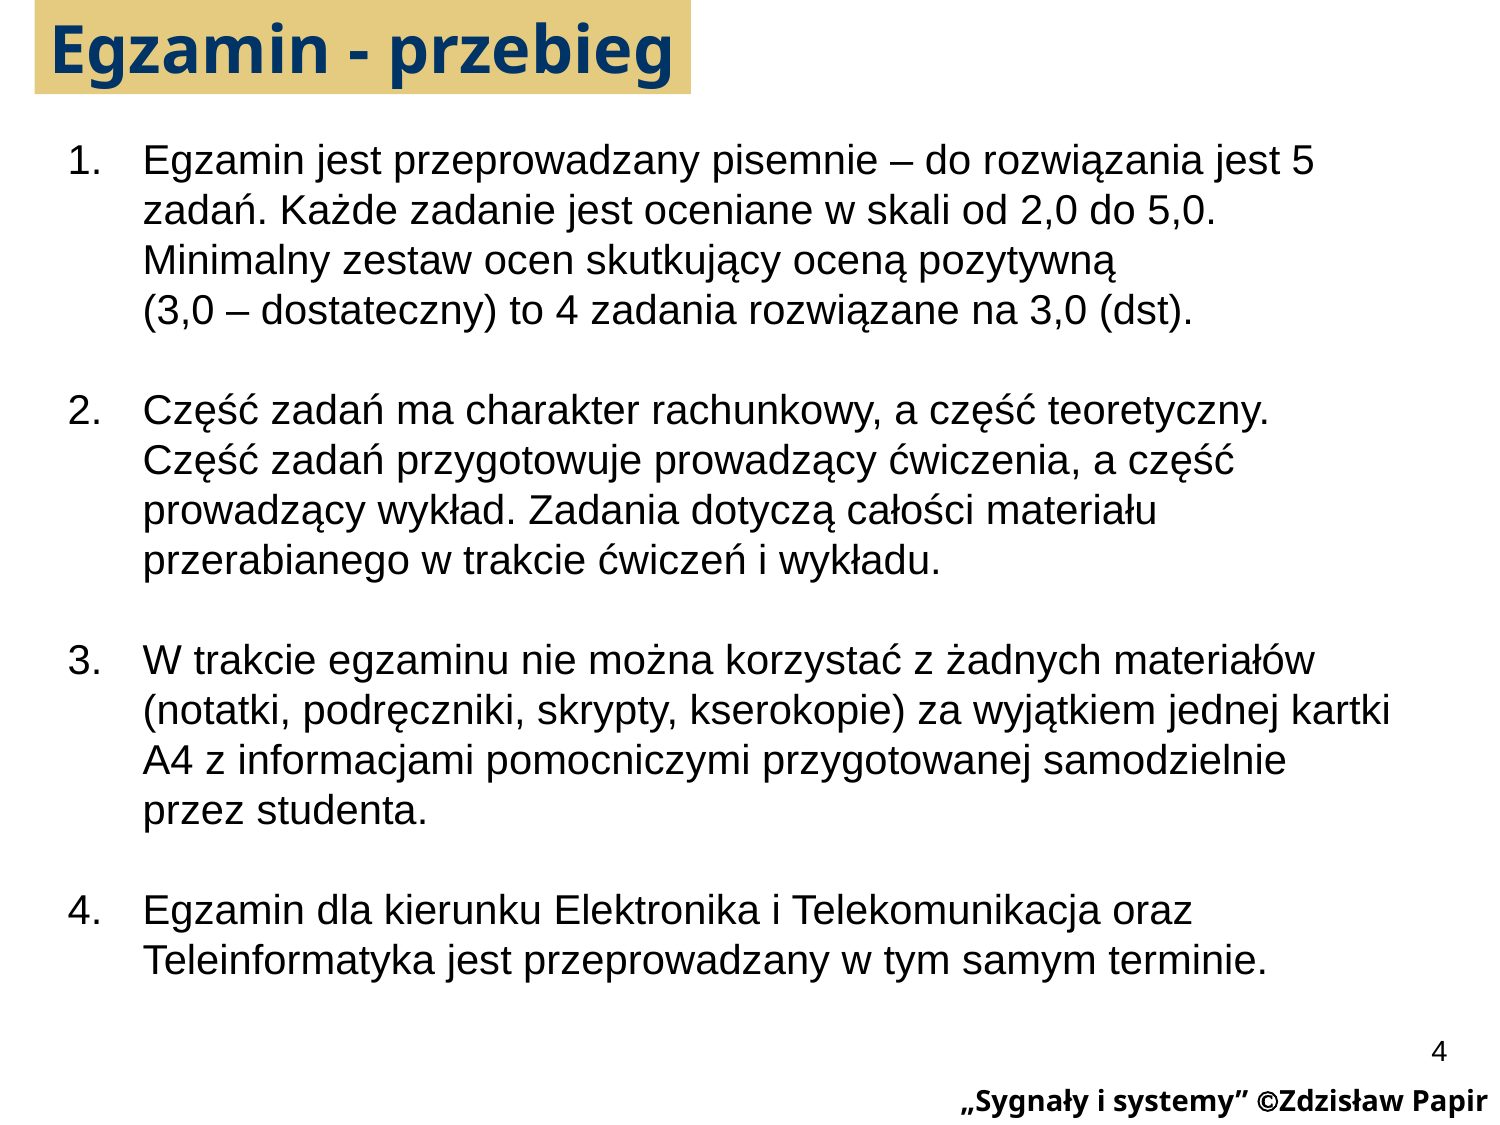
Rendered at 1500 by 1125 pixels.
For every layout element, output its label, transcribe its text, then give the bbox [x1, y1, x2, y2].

slide_number 4 [1149, 1024, 1463, 1101]
text_box „Sygnały i systemy” Zdzisław Papir [945, 1074, 1500, 1125]
text_box Egzamin - przebieg [34, 0, 691, 95]
text_box Egzamin jest przeprowadzany pisemnie – do rozwiązania jest 5 zadań. Każde zadanie jest oceniane w skali od 2,0 do 5,0. Minimalny zestaw ocen skutkujący oceną pozytywną (3,0 – dostateczny) to 4 zadania rozwiązane na 3,0 (dst). Część zadań ma charakter rachunkowy, a część teoretyczny. Część zadań przygotowuje prowadzący ćwiczenia, a część prowadzący wykład. Zadania dotyczą całości materiału przerabianego w trakcie ćwiczeń i wykładu. W trakcie egzaminu nie można korzystać z żadnych materiałów (notatki, podręczniki, skrypty, kserokopie) za wyjątkiem jednej kartki A4 z informacjami pomocniczymi przygotowanej samodzielnie przez studenta. Egzamin dla kierunku Elektronika i Telekomunikacja oraz Teleinformatyka jest przeprowadzany w tym samym terminie. [53, 125, 1416, 991]
